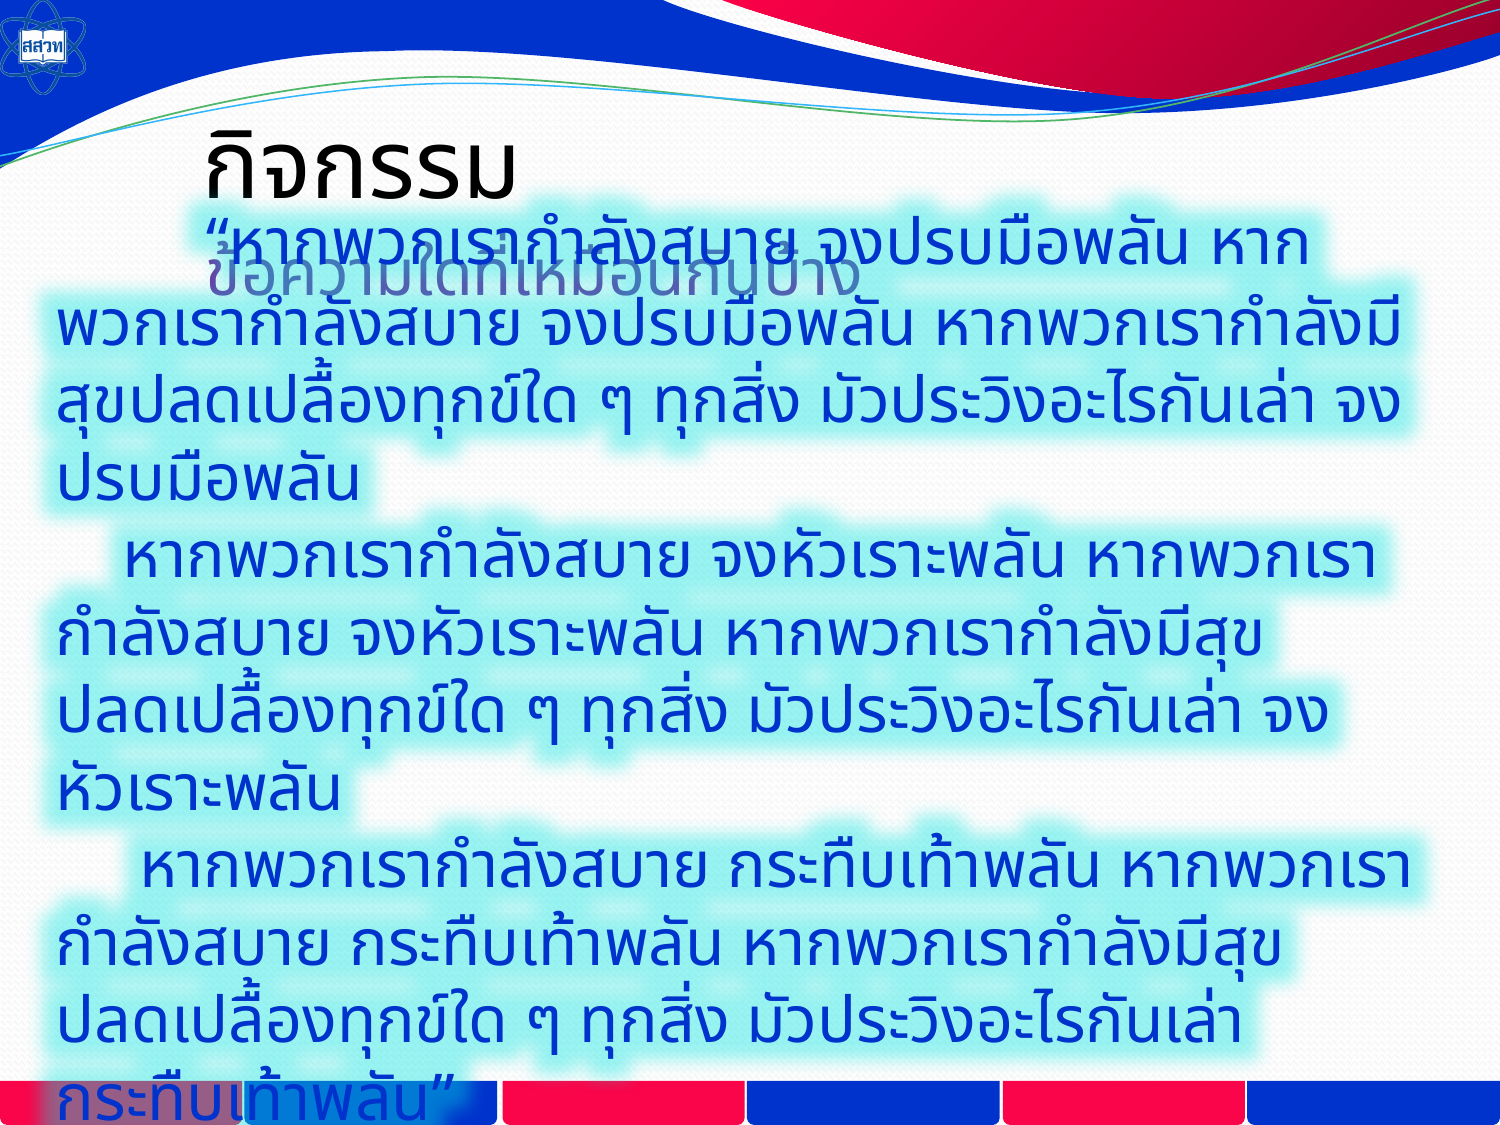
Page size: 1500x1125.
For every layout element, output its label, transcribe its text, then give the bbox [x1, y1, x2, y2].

text_box ข้อความใดที่เหมือนกันบ้าง [197, 153, 1187, 158]
text_box “หากพวกเรากำลังสบาย จงปรบมือพลัน หากพวกเรากำลังสบาย จงปรบมือพลัน หากพวกเรากำลังมีสุขปลดเปลื้องทุกข์ใด ๆ ทุกสิ่ง มัวประวิงอะไรกันเล่า จงปรบมือพลัน หากพวกเรากำลังสบาย จงหัวเราะพลัน หากพวกเรากำลังสบาย จงหัวเราะพลัน หากพวกเรากำลังมีสุขปลดเปลื้องทุกข์ใด ๆ ทุกสิ่ง มัวประวิงอะไรกันเล่า จงหัวเราะพลัน หากพวกเรากำลังสบาย กระทืบเท้าพลัน หากพวกเรากำลังสบาย กระทืบเท้าพลัน หากพวกเรากำลังมีสุขปลดเปลื้องทุกข์ใด ๆ ทุกสิ่ง มัวประวิงอะไรกันเล่า กระทืบเท้าพลัน” [49, 179, 1434, 1125]
picture [0, 0, 86, 95]
text_box กิจกรรม [197, 73, 1187, 153]
